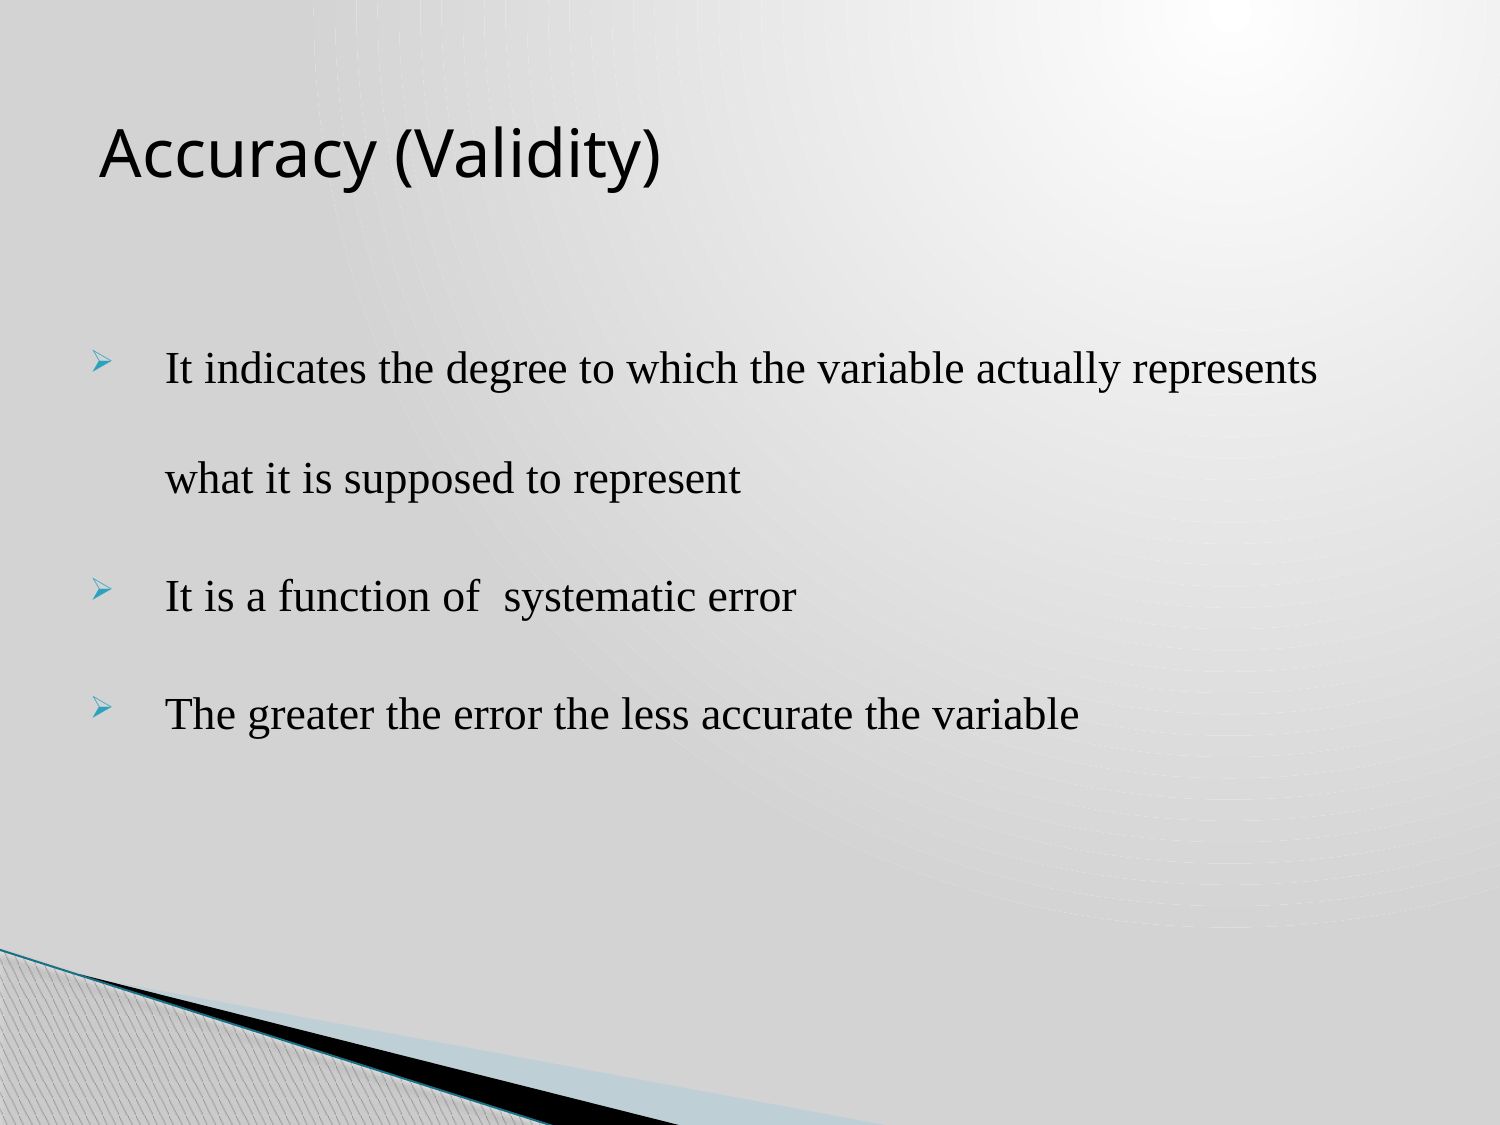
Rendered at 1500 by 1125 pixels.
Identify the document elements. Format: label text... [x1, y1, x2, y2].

title Accuracy (Validity) [50, 100, 1400, 200]
list It indicates the degree to which the variable actually represents what it is supposed to represent It is a function of systematic error The greater the error the less accurate the variable [75, 275, 1425, 1018]
